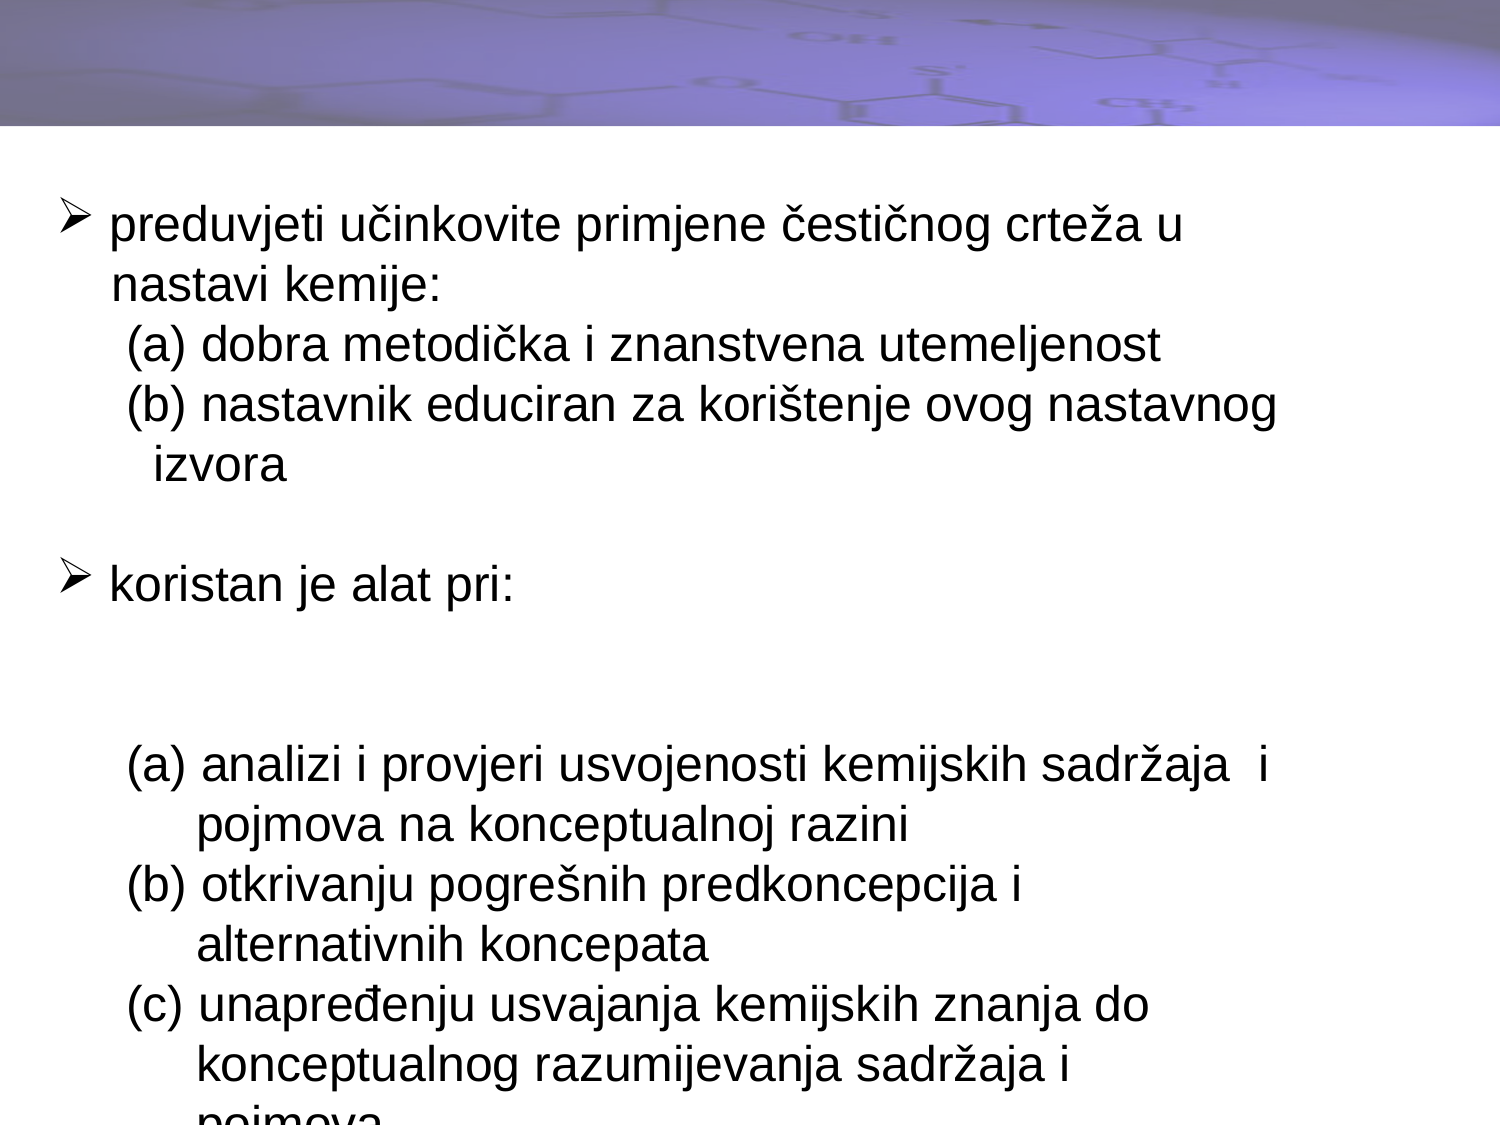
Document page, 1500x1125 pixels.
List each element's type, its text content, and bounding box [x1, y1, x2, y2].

text_box preduvjeti učinkovite primjene čestičnog crteža u nastavi kemije: (a) dobra metodička i znanstvena utemeljenost (b) nastavnik educiran za korištenje ovog nastavnog izvora koristan je alat pri: (a) analizi i provjeri usvojenosti kemijskih sadržaja i pojmova na konceptualnoj razini (b) otkrivanju pogrešnih predkoncepcija i alternativnih koncepata (c) unapređenju usvajanja kemijskih znanja do konceptualnog razumijevanja sadržaja i pojmova [41, 184, 1353, 1125]
